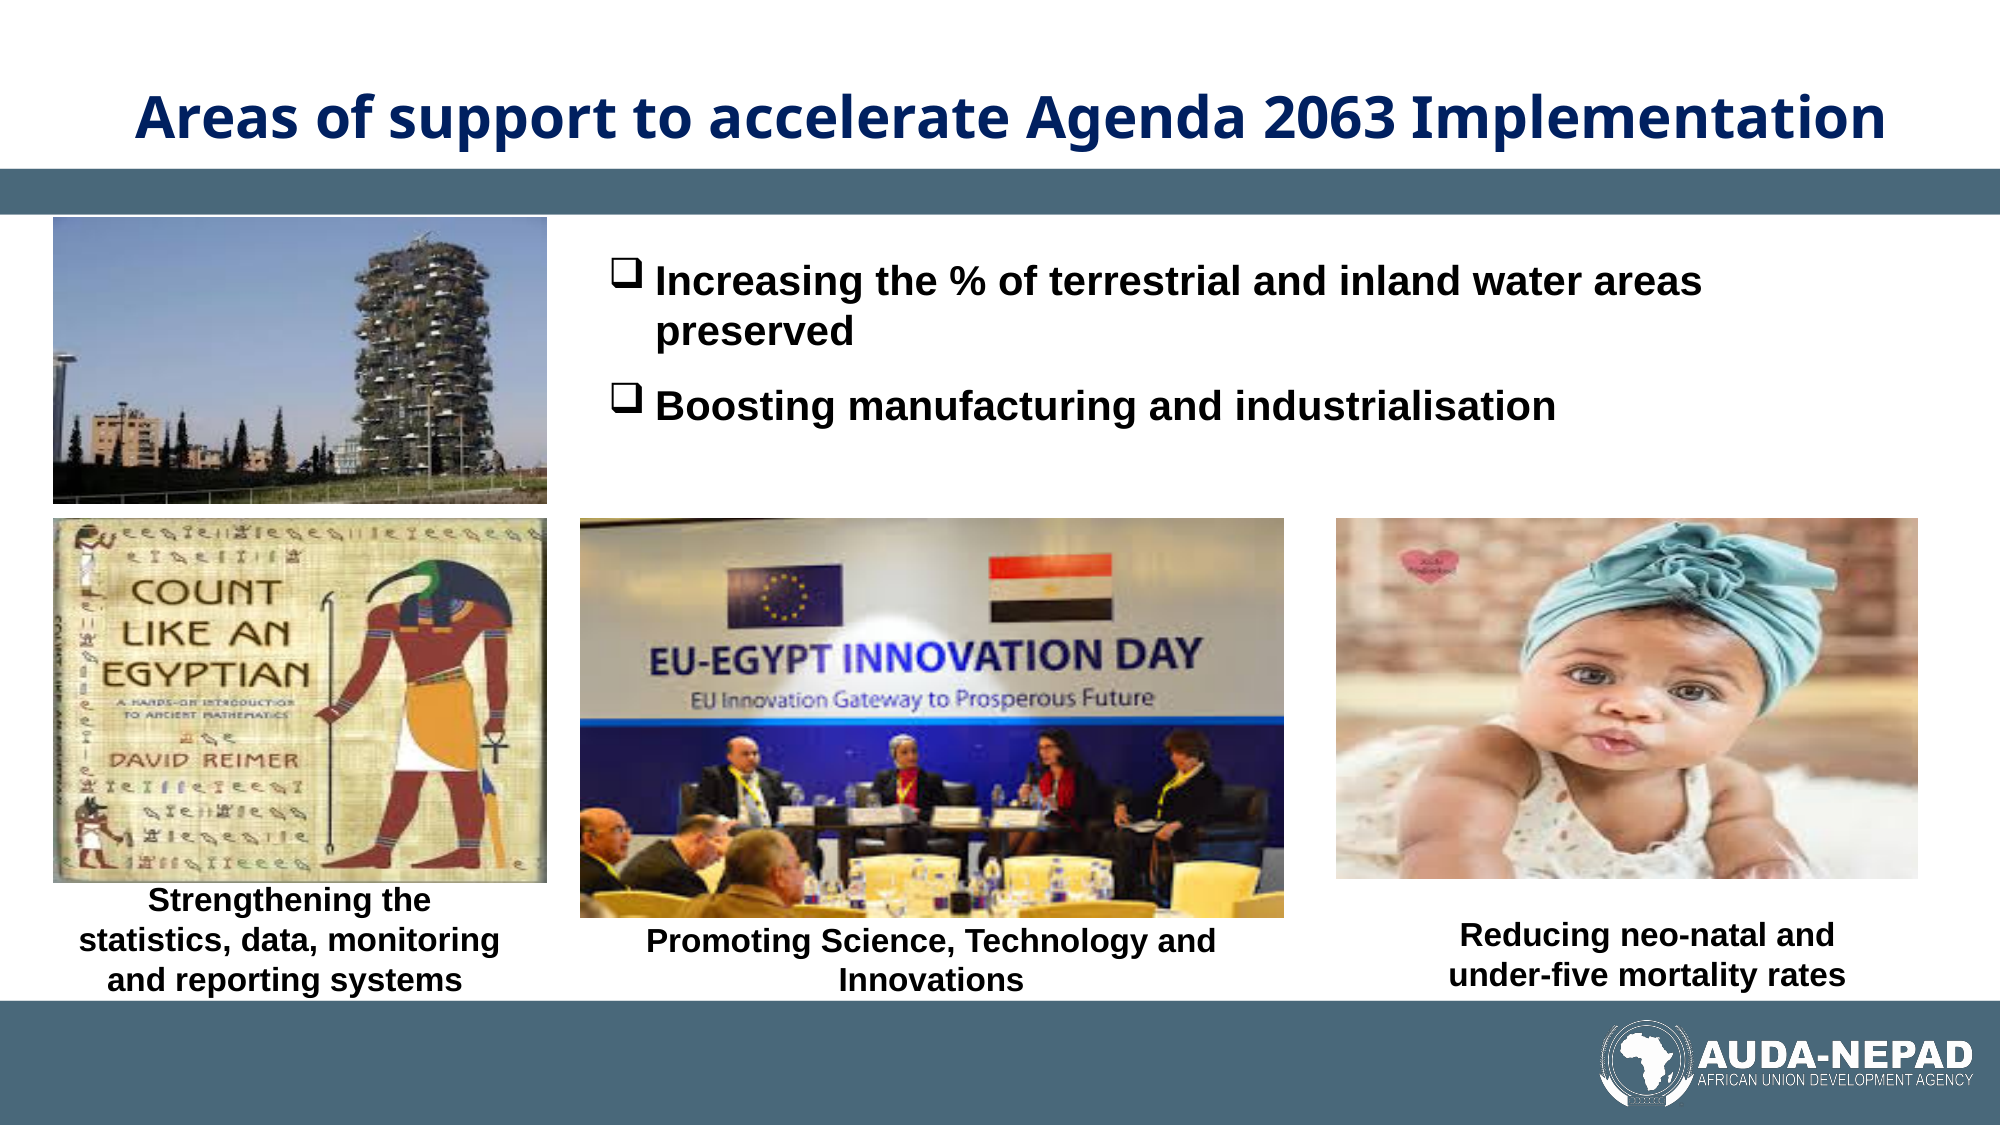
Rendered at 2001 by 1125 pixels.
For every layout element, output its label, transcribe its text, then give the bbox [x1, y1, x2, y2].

picture [52, 518, 548, 883]
picture [52, 217, 548, 504]
picture [1599, 1020, 1974, 1107]
picture [1335, 518, 1918, 879]
picture [580, 518, 1284, 918]
text_box [548, 246, 2000, 472]
text_box Promoting Science, Technology and Innovations [608, 918, 1255, 1006]
text_box Strengthening the statistics, data, monitoring and reporting systems [52, 883, 528, 1006]
title Areas of support to accelerate Agenda 2063 Implementation [63, 37, 1961, 203]
text_box Reducing neo-natal and under-five mortality rates [1405, 905, 1891, 1001]
text_box Increasing the % of terrestrial and inland water areas preserved Boosting manufacturing and industrialisation [593, 246, 1808, 437]
